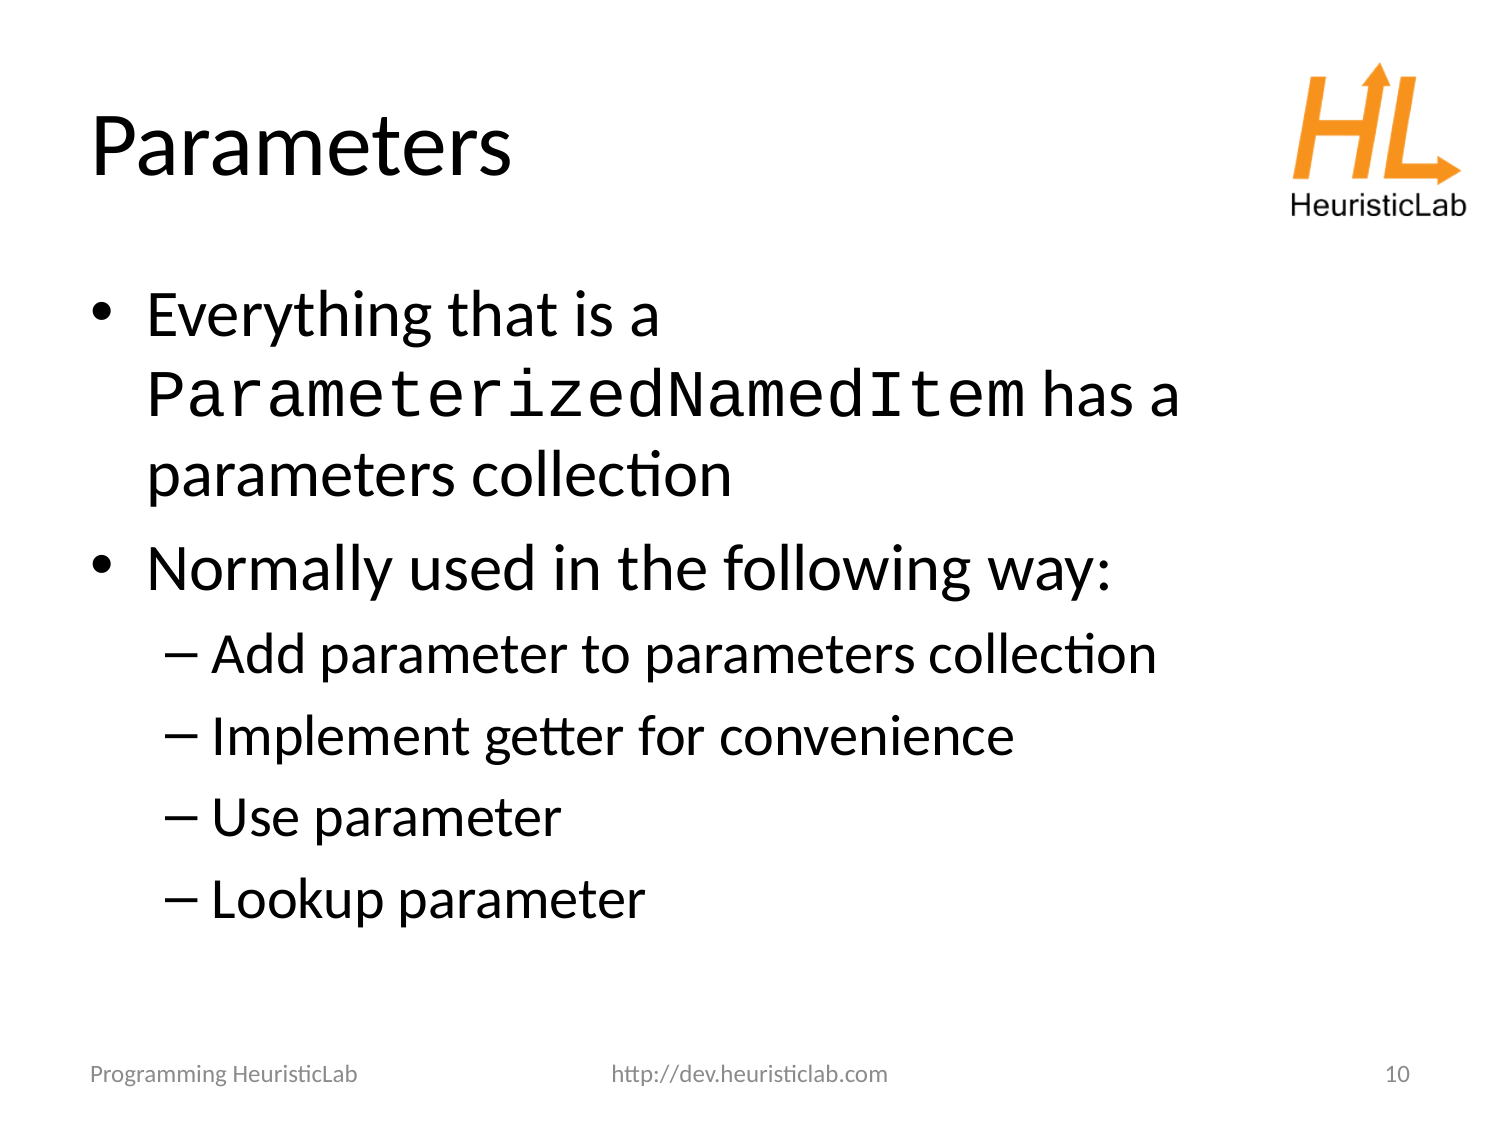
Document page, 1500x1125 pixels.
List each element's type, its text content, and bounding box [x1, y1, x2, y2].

slide_number 10 [1074, 1042, 1425, 1103]
picture [1281, 27, 1474, 244]
title Parameters [75, 45, 1282, 233]
list Everything that is a ParameterizedNamedItem has a parameters collection Normally used in the following way: Add parameter to parameters collection Implement getter for convenience Use parameter Lookup parameter [75, 262, 1425, 1005]
footer http://dev.heuristiclab.com [512, 1042, 988, 1103]
slide_number Programming HeuristicLab [75, 1042, 425, 1103]
